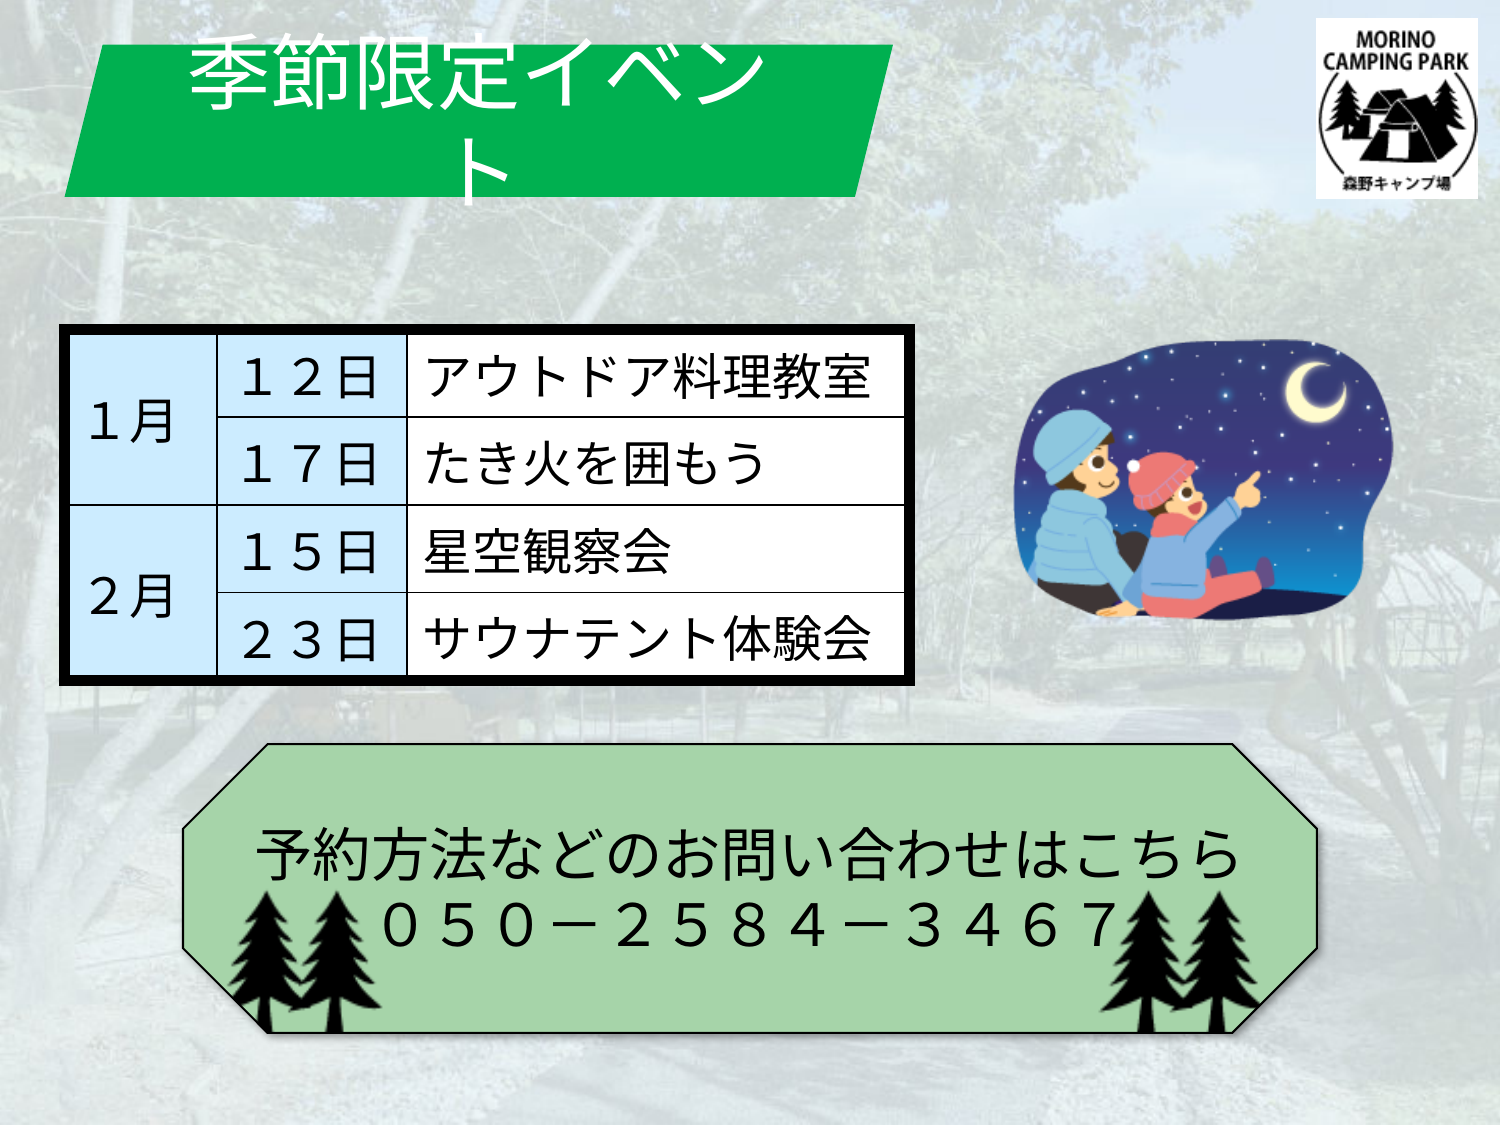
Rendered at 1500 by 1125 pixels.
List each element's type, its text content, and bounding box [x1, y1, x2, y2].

picture [0, 0, 1500, 1125]
table_header １月 [70, 335, 216, 504]
table_cell サウナテント体験会 [408, 593, 904, 675]
table_header １２日 [218, 335, 406, 416]
table_cell ２３日 [218, 593, 406, 675]
table_cell たき火を囲もう [408, 418, 904, 504]
table_cell ２月 [70, 506, 216, 675]
text_box 予約方法などのお問い合わせはこちら ０５０－２５８４－３４６７ [181, 743, 1318, 1034]
text_box 季節限定イベント [63, 43, 895, 198]
table_cell 星空観察会 [408, 506, 904, 592]
table_cell １７日 [218, 418, 406, 504]
table_header アウトドア料理教室 [408, 335, 904, 416]
table_cell １５日 [218, 506, 406, 592]
